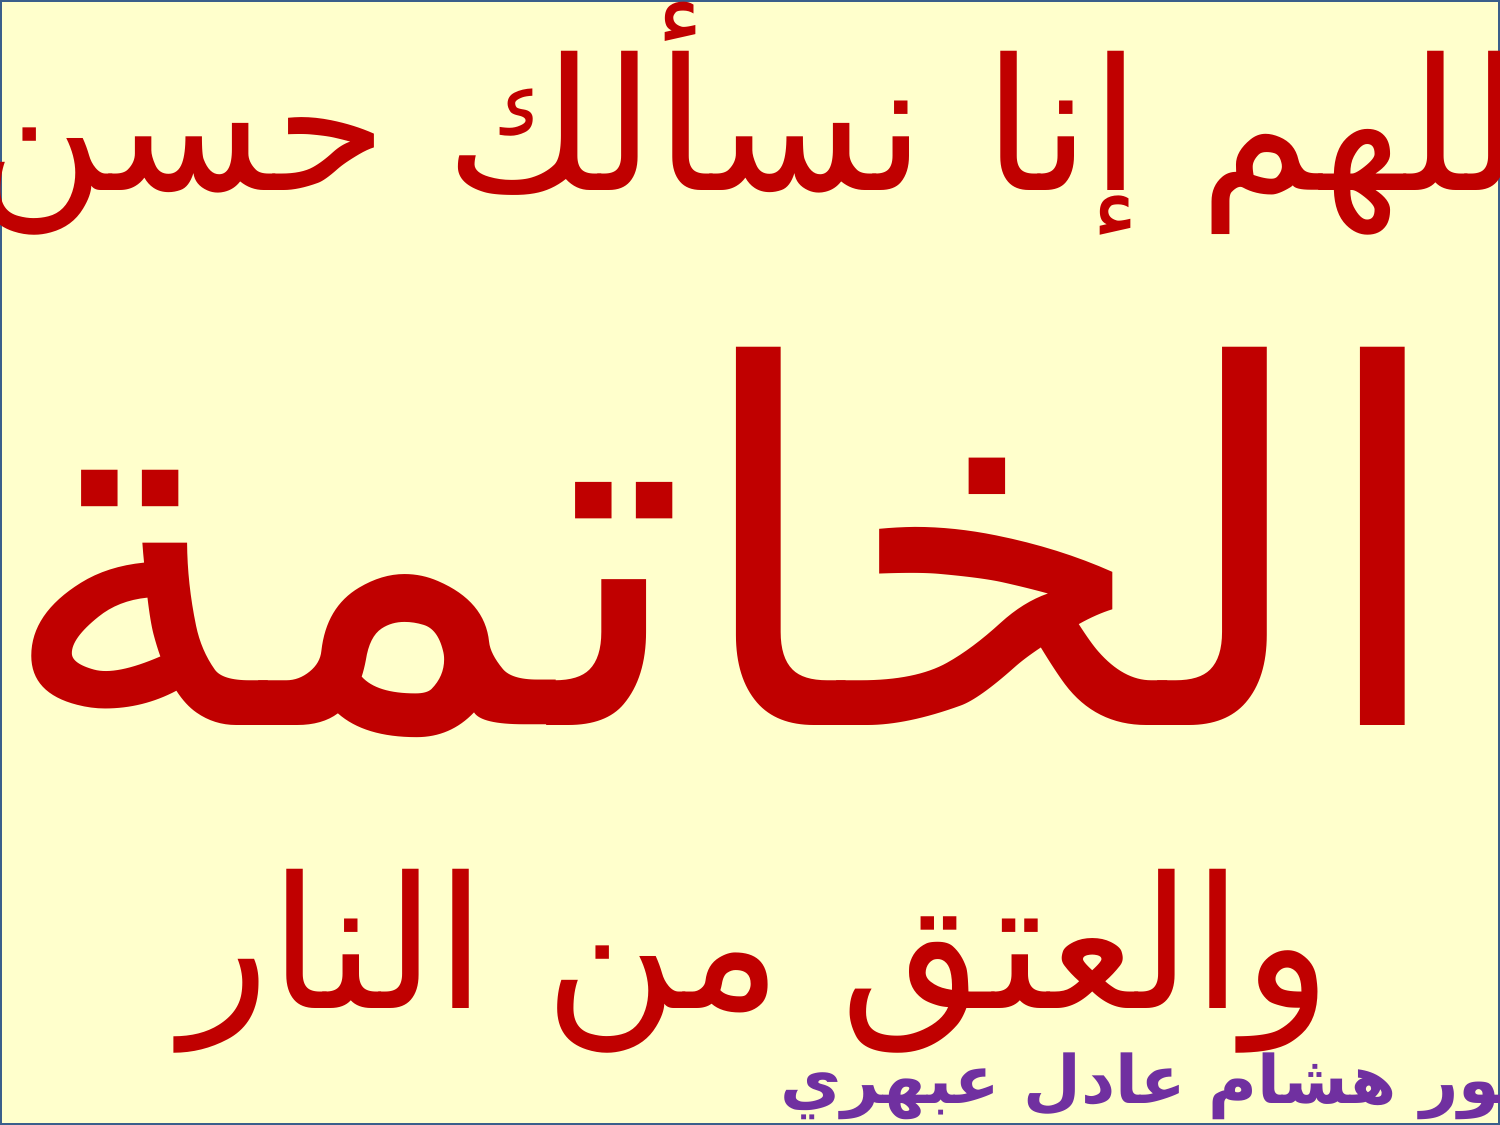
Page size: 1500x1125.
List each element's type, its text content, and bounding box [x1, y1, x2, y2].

text_box الدكتور هشام عادل عبهري [765, 1053, 1500, 1124]
text_box اللهم إنا نسألك حسن الخاتمة والعتق من النار [0, 0, 1500, 1053]
text_box [0, 1053, 1500, 1125]
